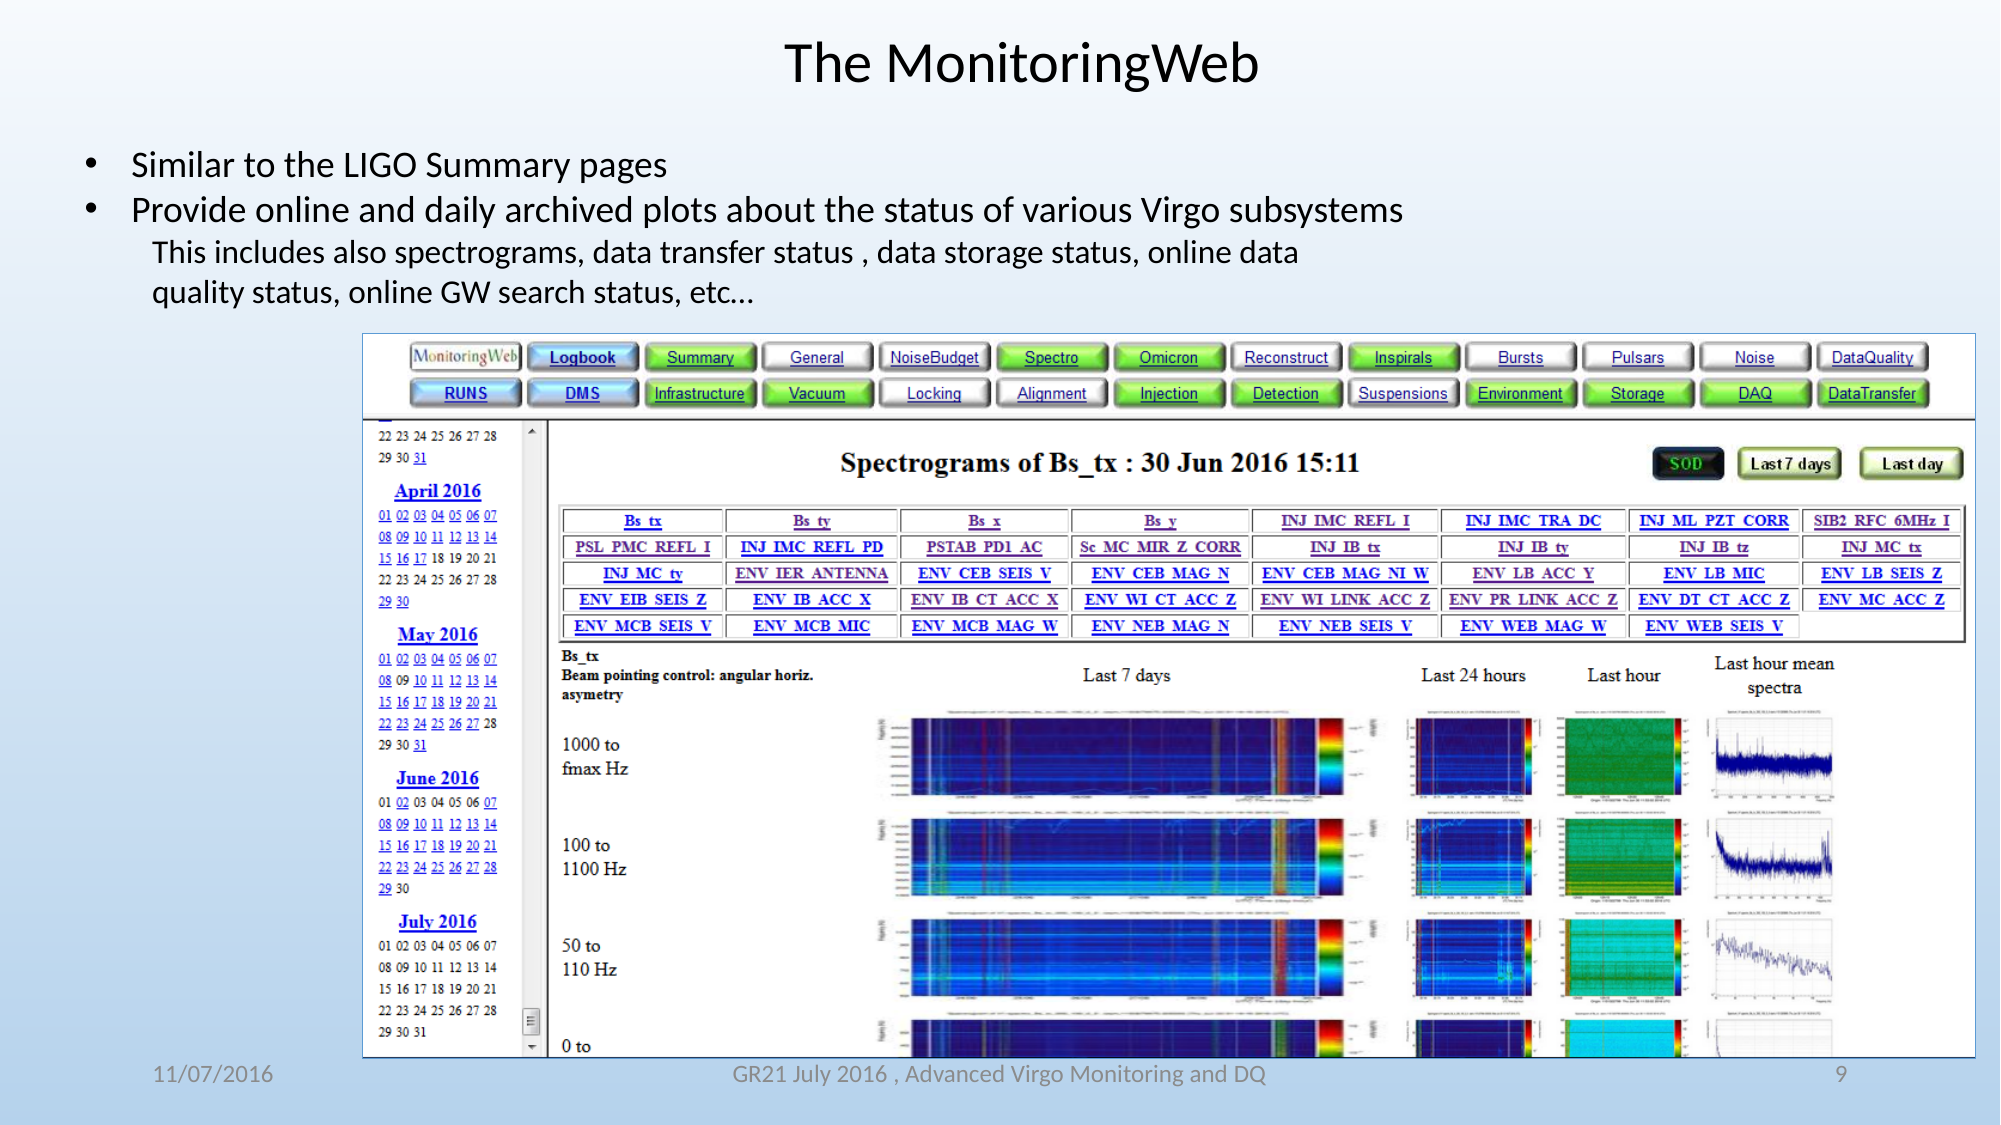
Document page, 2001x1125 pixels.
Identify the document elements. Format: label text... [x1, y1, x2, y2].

picture [362, 333, 1976, 1059]
text_box The MonitoringWeb [751, 16, 1294, 102]
text_box Similar to the LIGO Summary pages Provide online and daily archived plots about the status of various Virgo subsystems This includes also spectrograms, data transfer status , data storage status, online data quality status, online GW search status, etc… [69, 133, 1516, 318]
footer GR21 July 2016 , Advanced Virgo Monitoring and DQ [662, 1059, 1338, 1103]
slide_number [137, 1042, 588, 1103]
slide_number 9 [1412, 1059, 1863, 1103]
